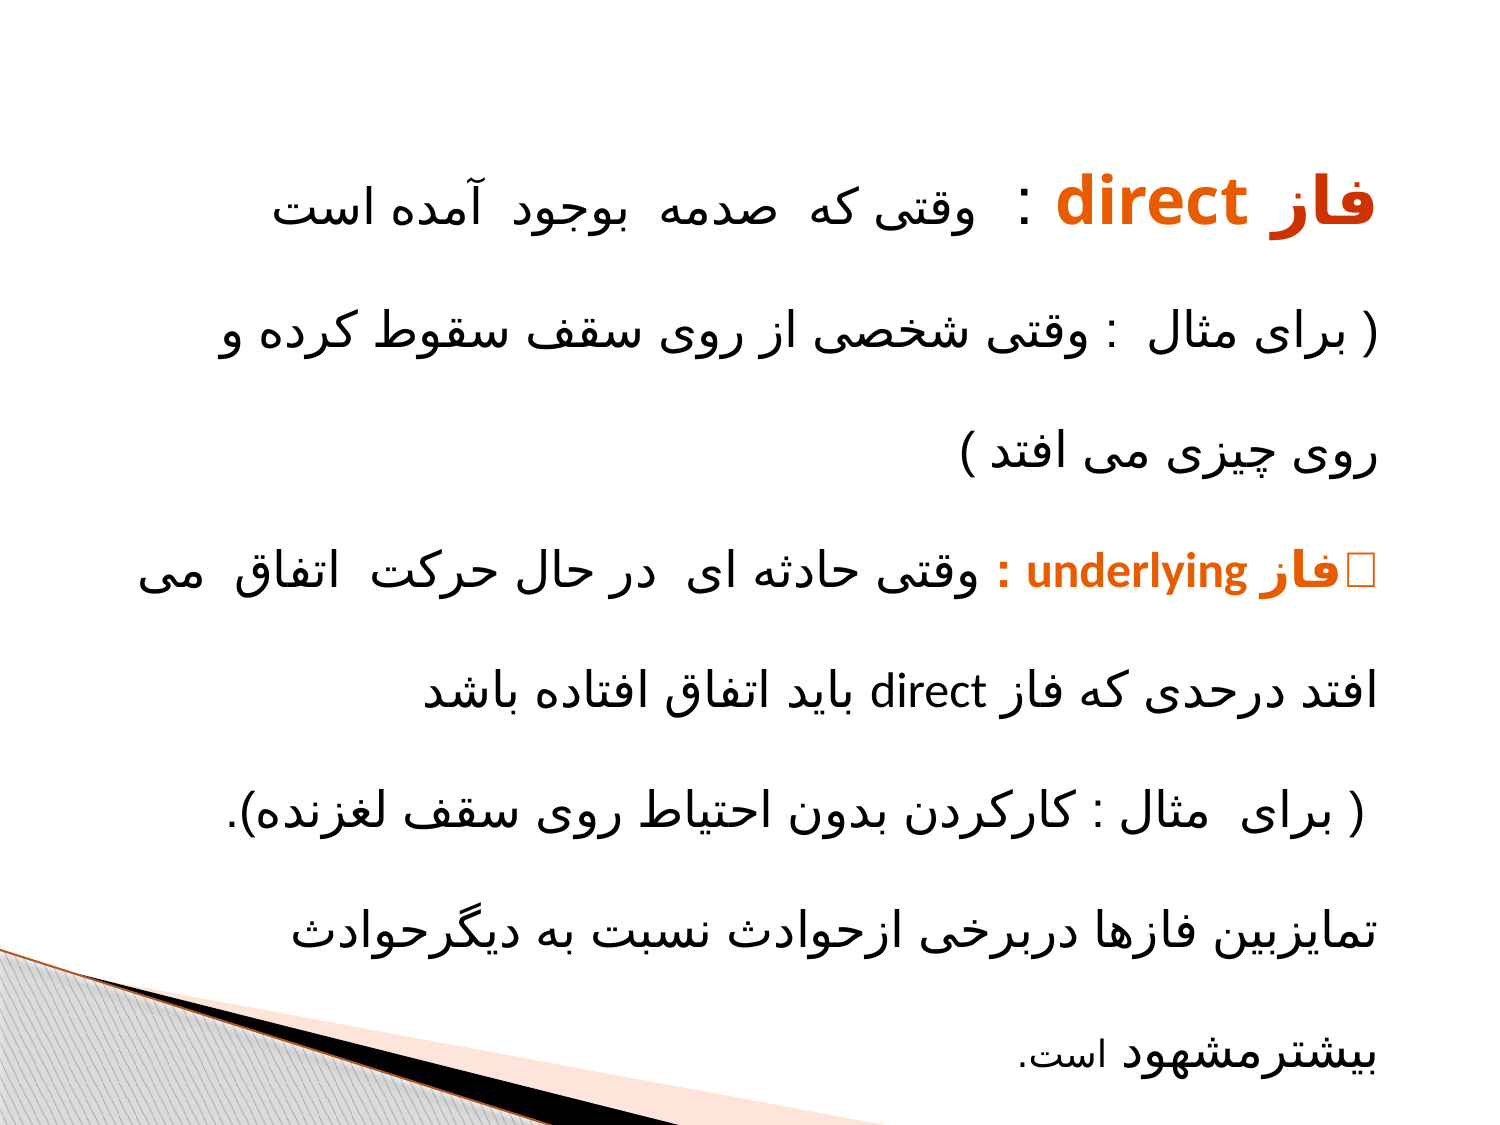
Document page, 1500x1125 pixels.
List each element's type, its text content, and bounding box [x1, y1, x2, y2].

text_box فاز direct : وقتی که صدمه بوجود آمده است ( برای مثال : وقتی شخصی از روی سقف سقوط کرده و روی چیزی می افتد ) فاز underlying : وقتی حادثه ای در حال حرکت اتفاق می افتد درحدی که فاز direct باید اتفاق افتاده باشد ( برای مثال : کارکردن بدون احتیاط روی سقف لغزنده). تمایزبین فازها دربرخی ازحوادث نسبت به دیگرحوادث بیشترمشهود است. [117, 70, 1395, 1085]
